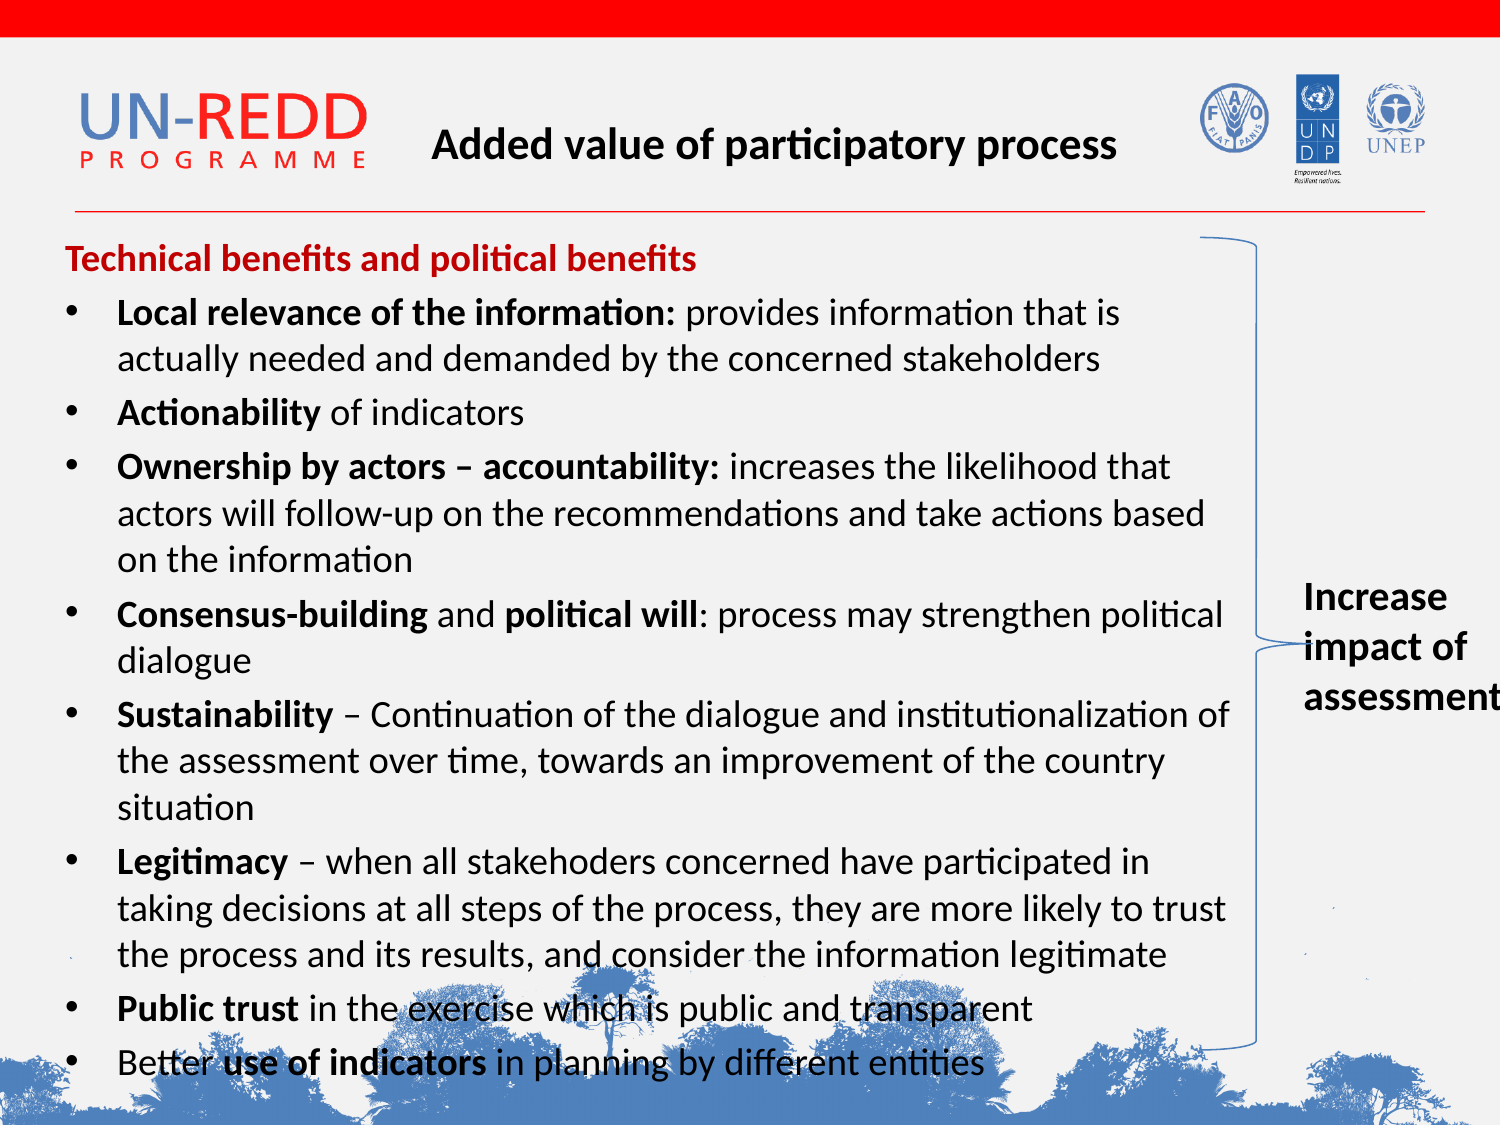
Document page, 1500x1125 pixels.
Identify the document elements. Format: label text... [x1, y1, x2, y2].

text_box [1199, 236, 1314, 1051]
picture [0, 821, 1500, 1125]
picture [75, 83, 381, 174]
picture [1200, 74, 1425, 193]
title Added value of participatory process [237, 87, 1297, 250]
text_box Increase impact of assessment [1288, 561, 1500, 726]
list Technical benefits and political benefits Local relevance of the information: provides information that is actually needed and demanded by the concerned stakeholders Actionability of indicators Ownership by actors – accountability: increases the likelihood that actors will follow-up on the recommendations and take actions based on the information Consensus-building and political will: process may strengthen political dialogue Sustainability – Continuation of the dialogue and institutionalization of the assessment over time, towards an improvement of the country situation Legitimacy – when all stakehoders concerned have participated in taking decisions at all steps of the process, they are more likely to trust the process and its results, and consider the information legitimate Public trust in the exercise which is public and transparent Better use of indicators in planning by different entities [50, 224, 1250, 1100]
